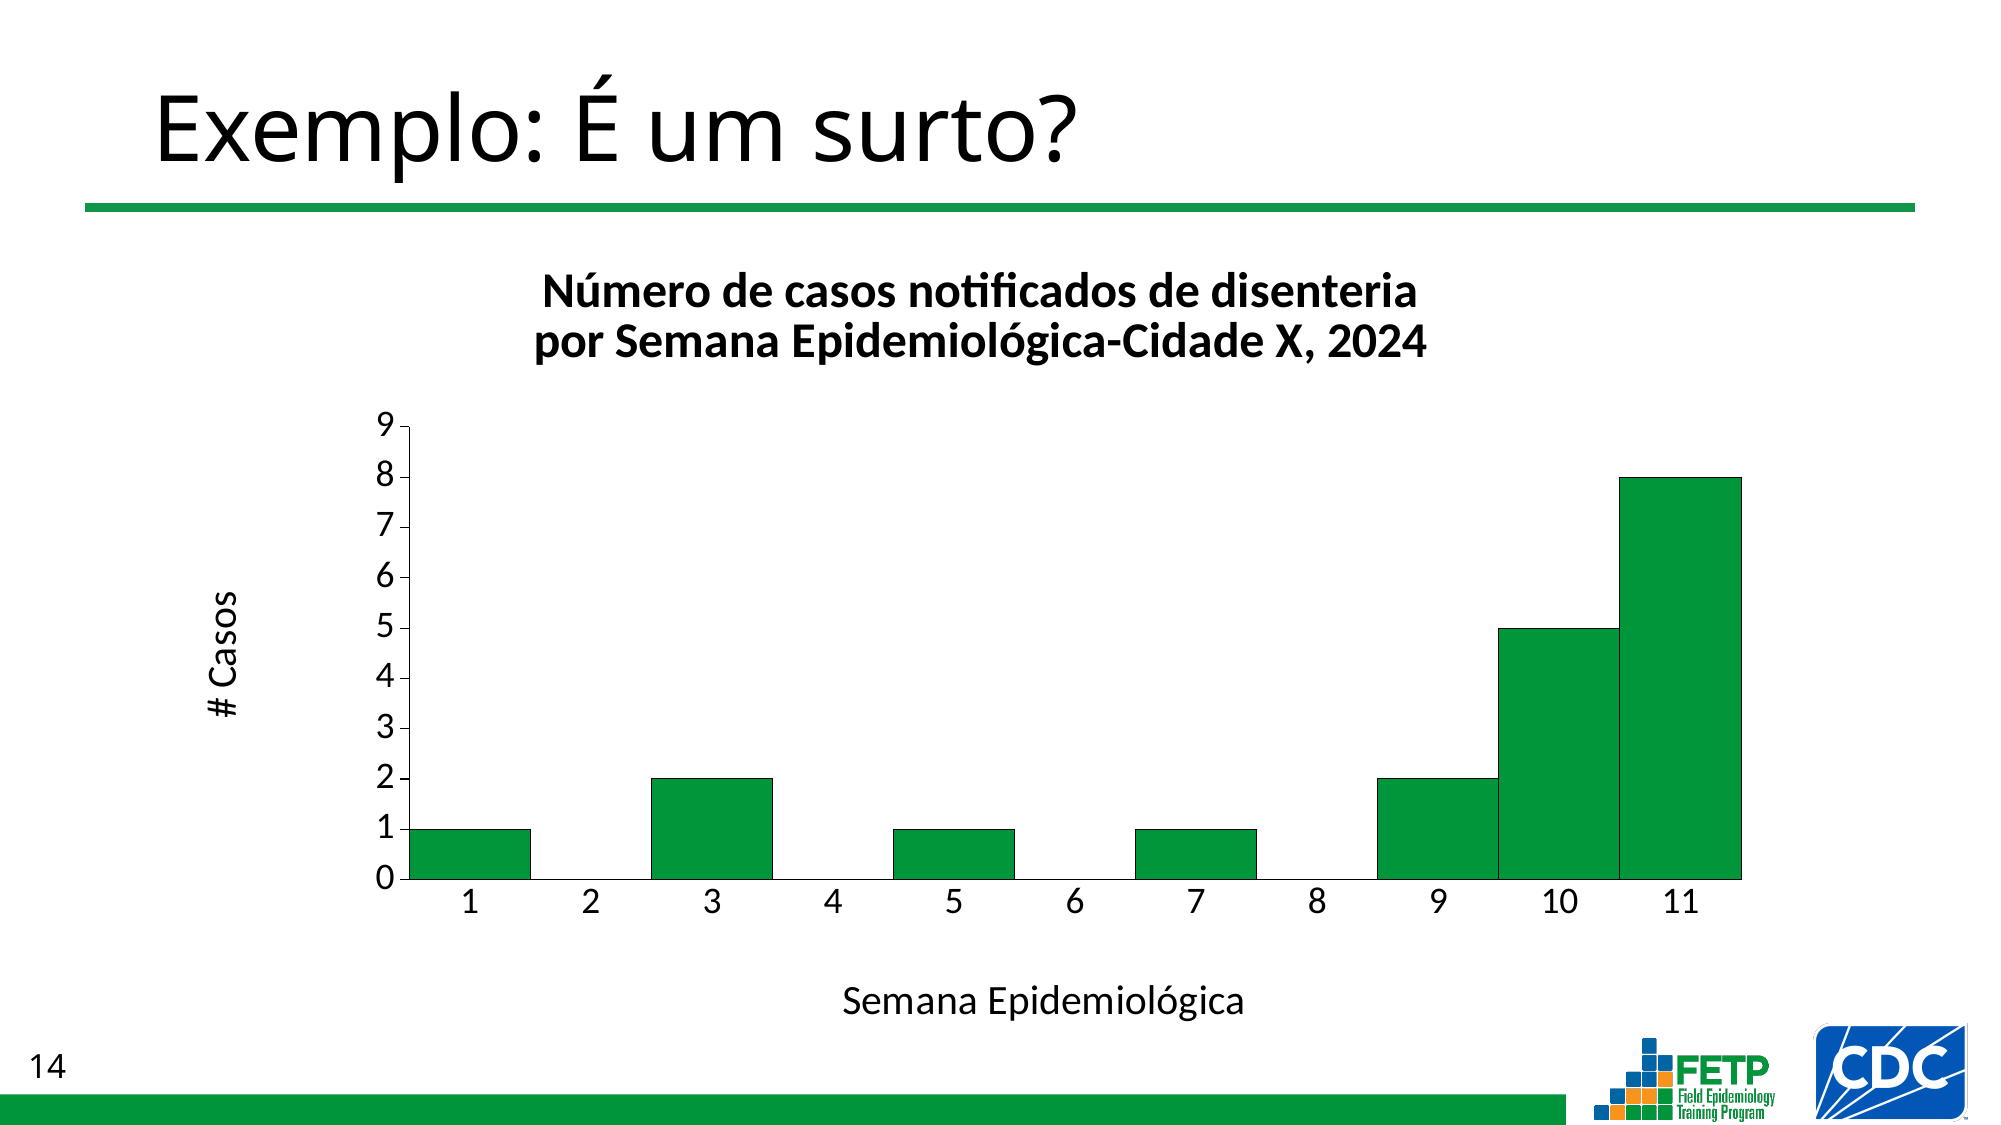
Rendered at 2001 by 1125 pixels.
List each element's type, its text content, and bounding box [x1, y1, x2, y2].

title Exemplo: É um surto? [137, 75, 1863, 207]
picture [1594, 1044, 1775, 1122]
chart [171, 230, 1790, 1044]
picture [1813, 1023, 1968, 1122]
